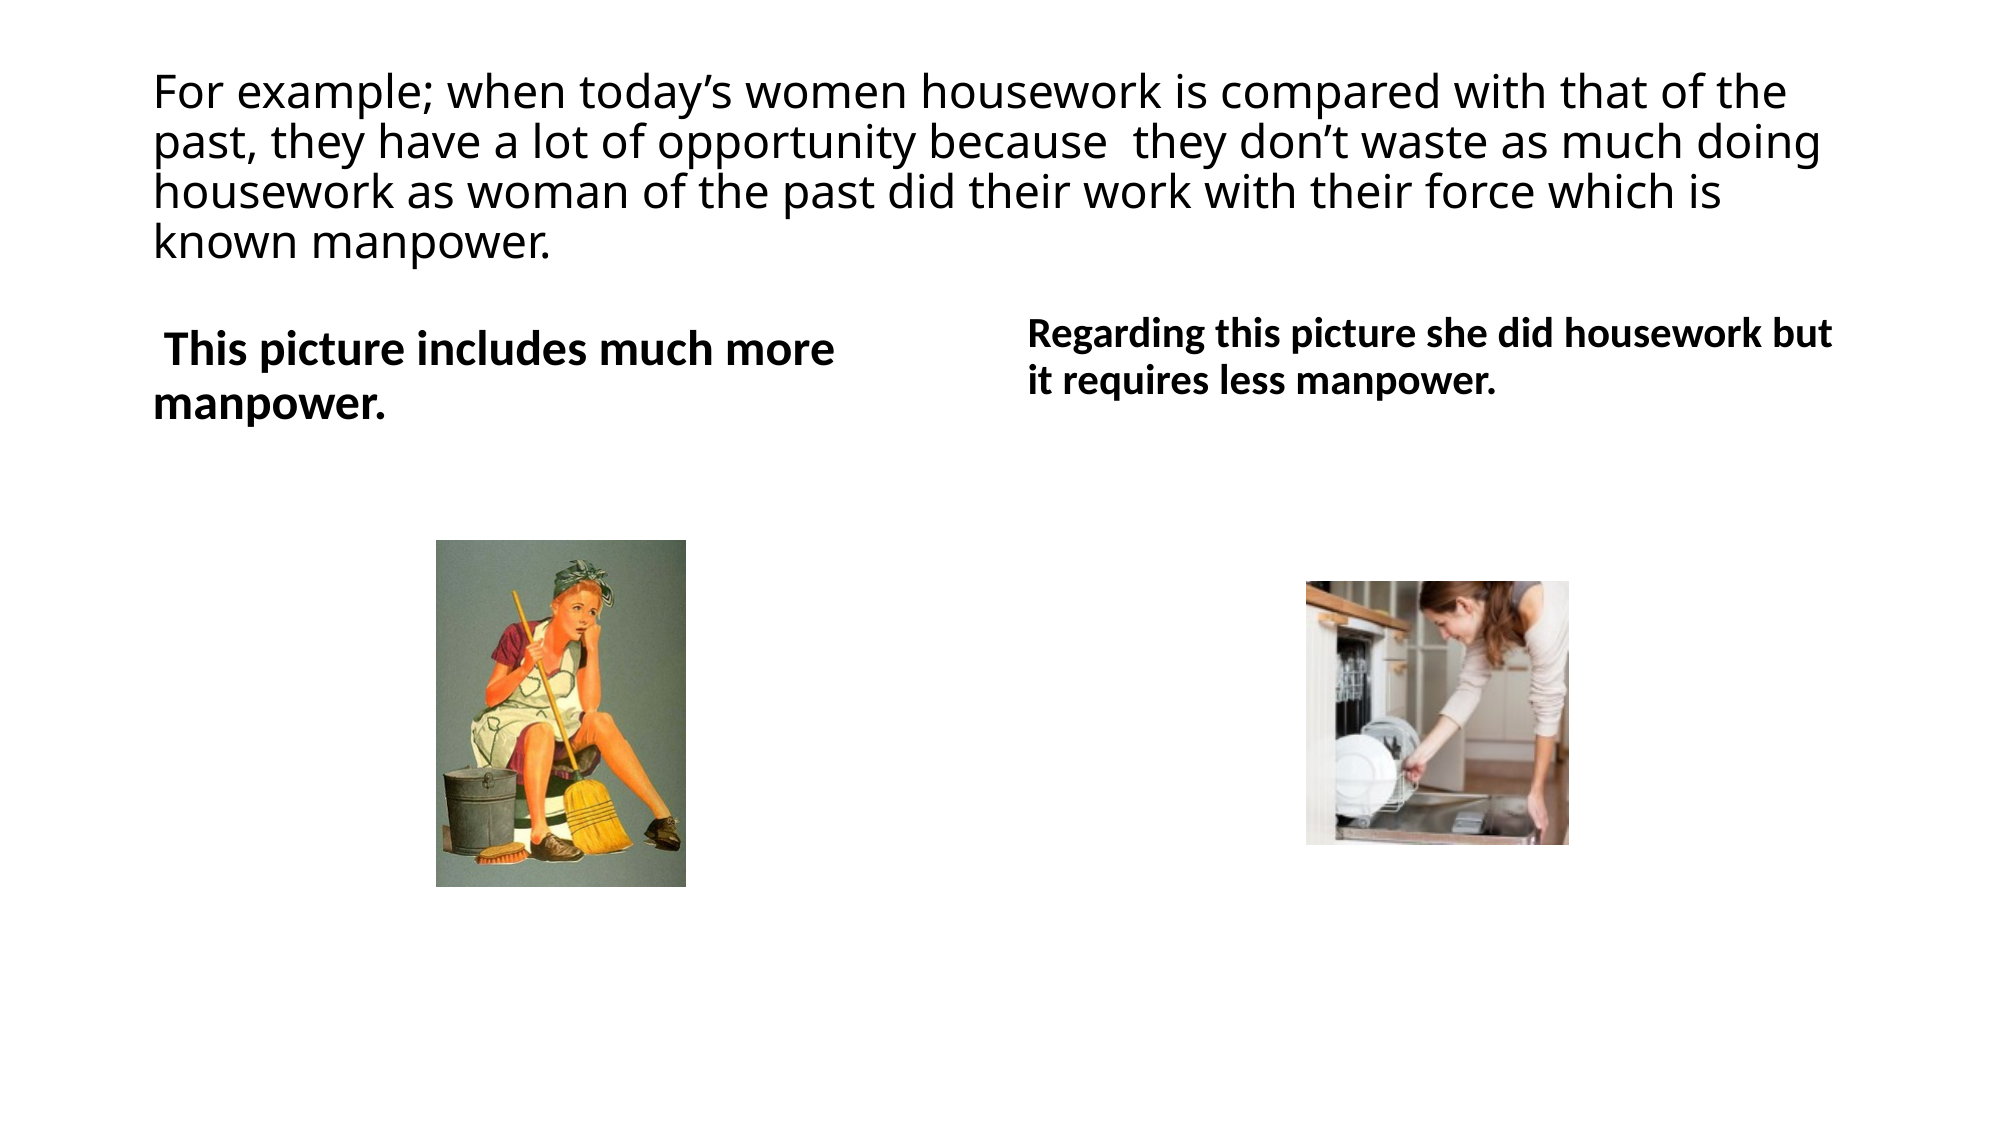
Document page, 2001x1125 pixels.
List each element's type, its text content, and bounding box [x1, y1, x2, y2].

list This picture includes much more manpower. [137, 303, 984, 439]
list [1306, 581, 1569, 845]
list Regarding this picture she did housework but it requires less manpower. [1012, 275, 1863, 411]
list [436, 540, 686, 887]
title For example; when today’s women housework is compared with that of the past, they have a lot of opportunity because they don’t waste as much doing housework as woman of the past did their work with their force which is known manpower. [137, 59, 1863, 278]
